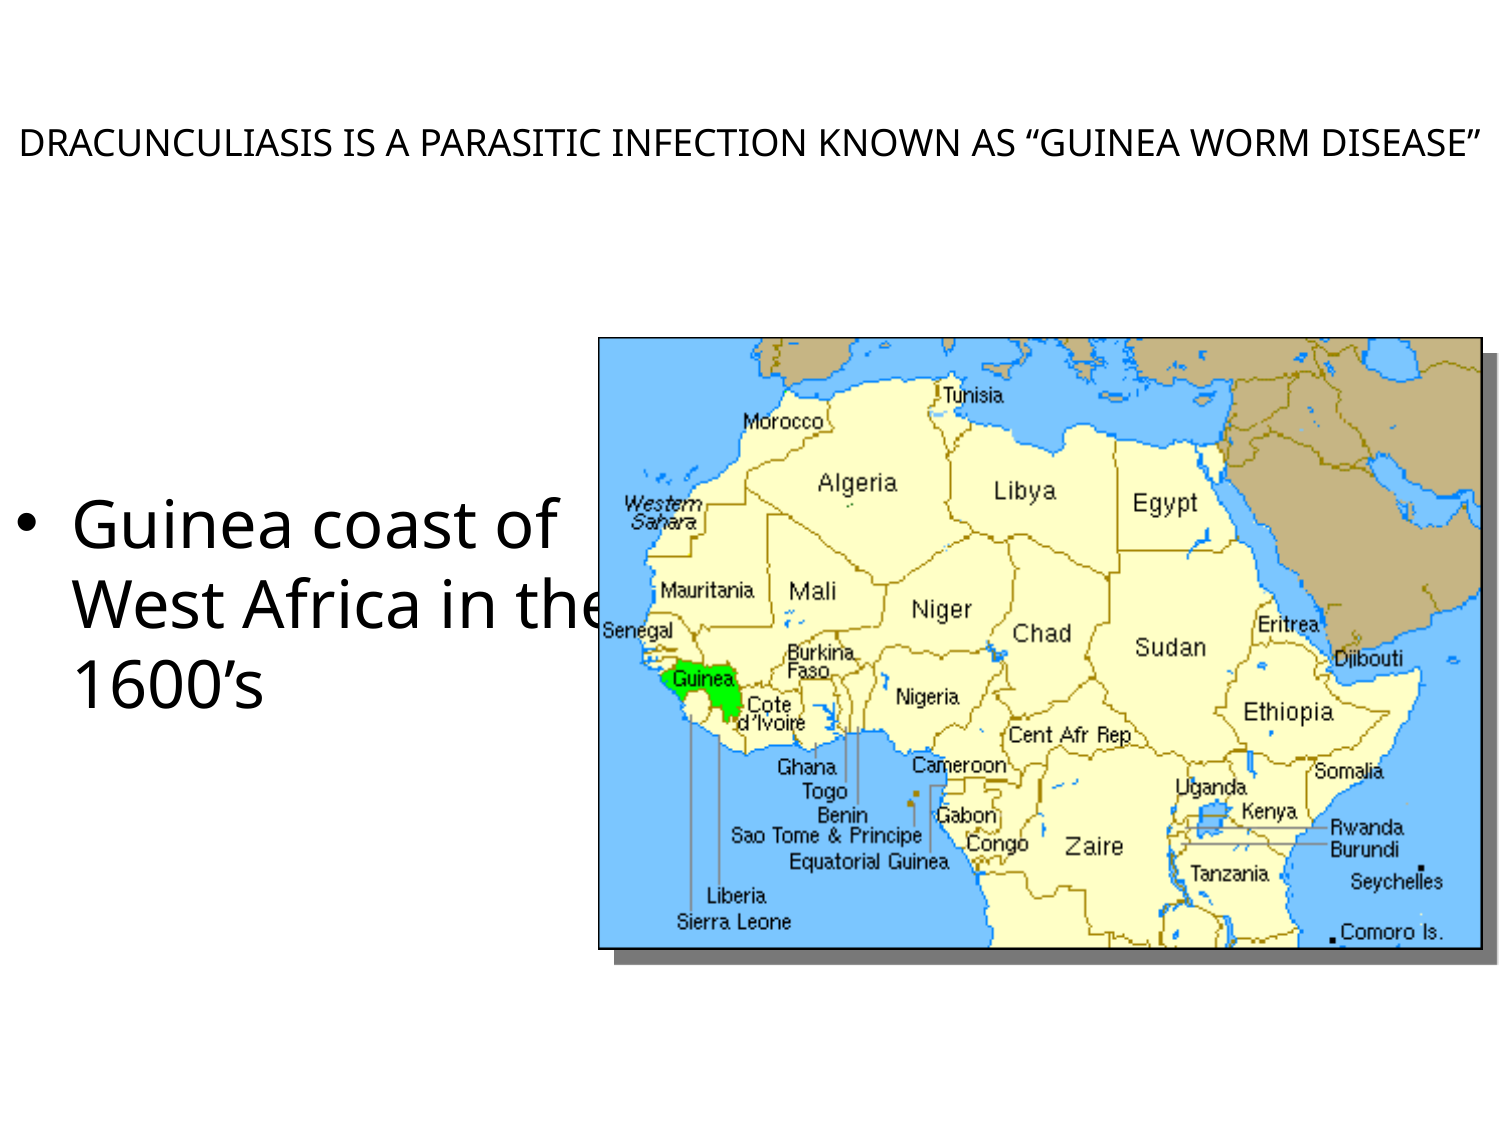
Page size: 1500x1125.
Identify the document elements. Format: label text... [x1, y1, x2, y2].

list Guinea coast of West Africa in the 1600’s [0, 287, 635, 1030]
picture [598, 337, 1483, 951]
title Dracunculiasis is a parasitic infection known as “Guinea Worm Disease” [0, 50, 1500, 238]
